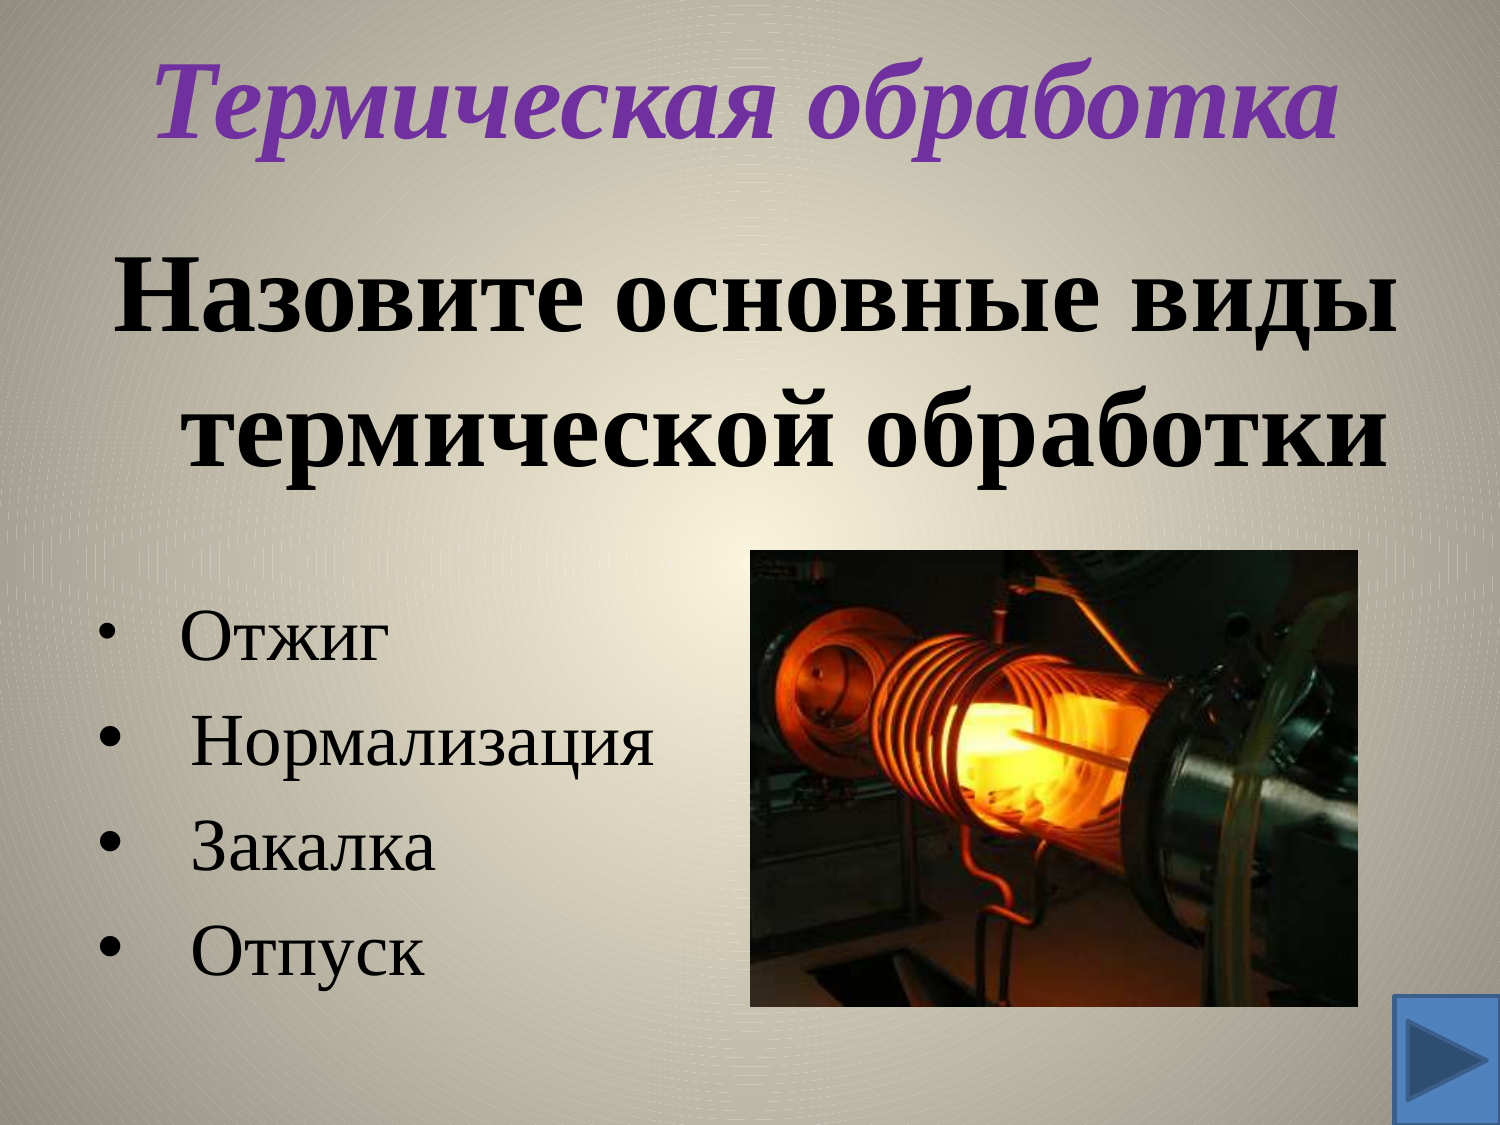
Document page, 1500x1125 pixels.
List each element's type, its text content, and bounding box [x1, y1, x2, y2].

list Назовите основные виды термической обработки Отжиг Нормализация Закалка Отпуск [81, 210, 1433, 1044]
text_box [1392, 994, 1500, 1125]
picture [749, 550, 1358, 1008]
title Термическая обработка [70, 0, 1421, 188]
